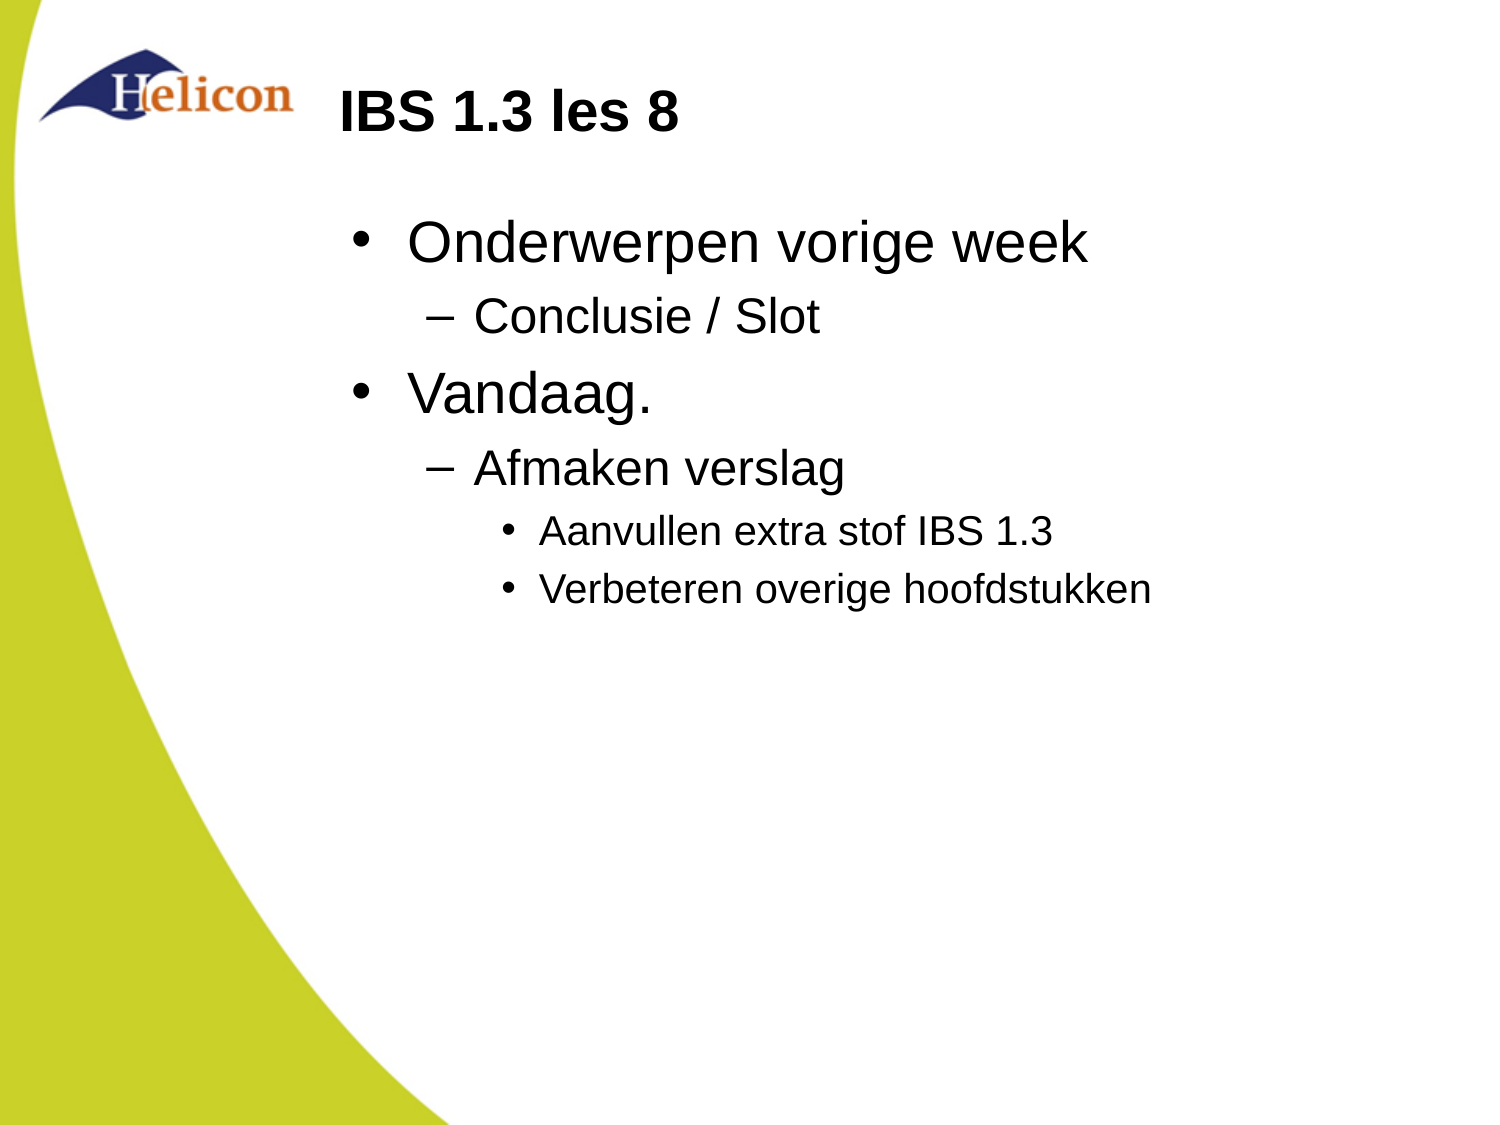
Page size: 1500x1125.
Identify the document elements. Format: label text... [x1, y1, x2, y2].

title IBS 1.3 les 8 [324, 54, 1415, 161]
picture [0, 0, 1500, 1125]
list Onderwerpen vorige week Conclusie / Slot Vandaag. Afmaken verslag Aanvullen extra stof IBS 1.3 Verbeteren overige hoofdstukken [336, 196, 1425, 1005]
